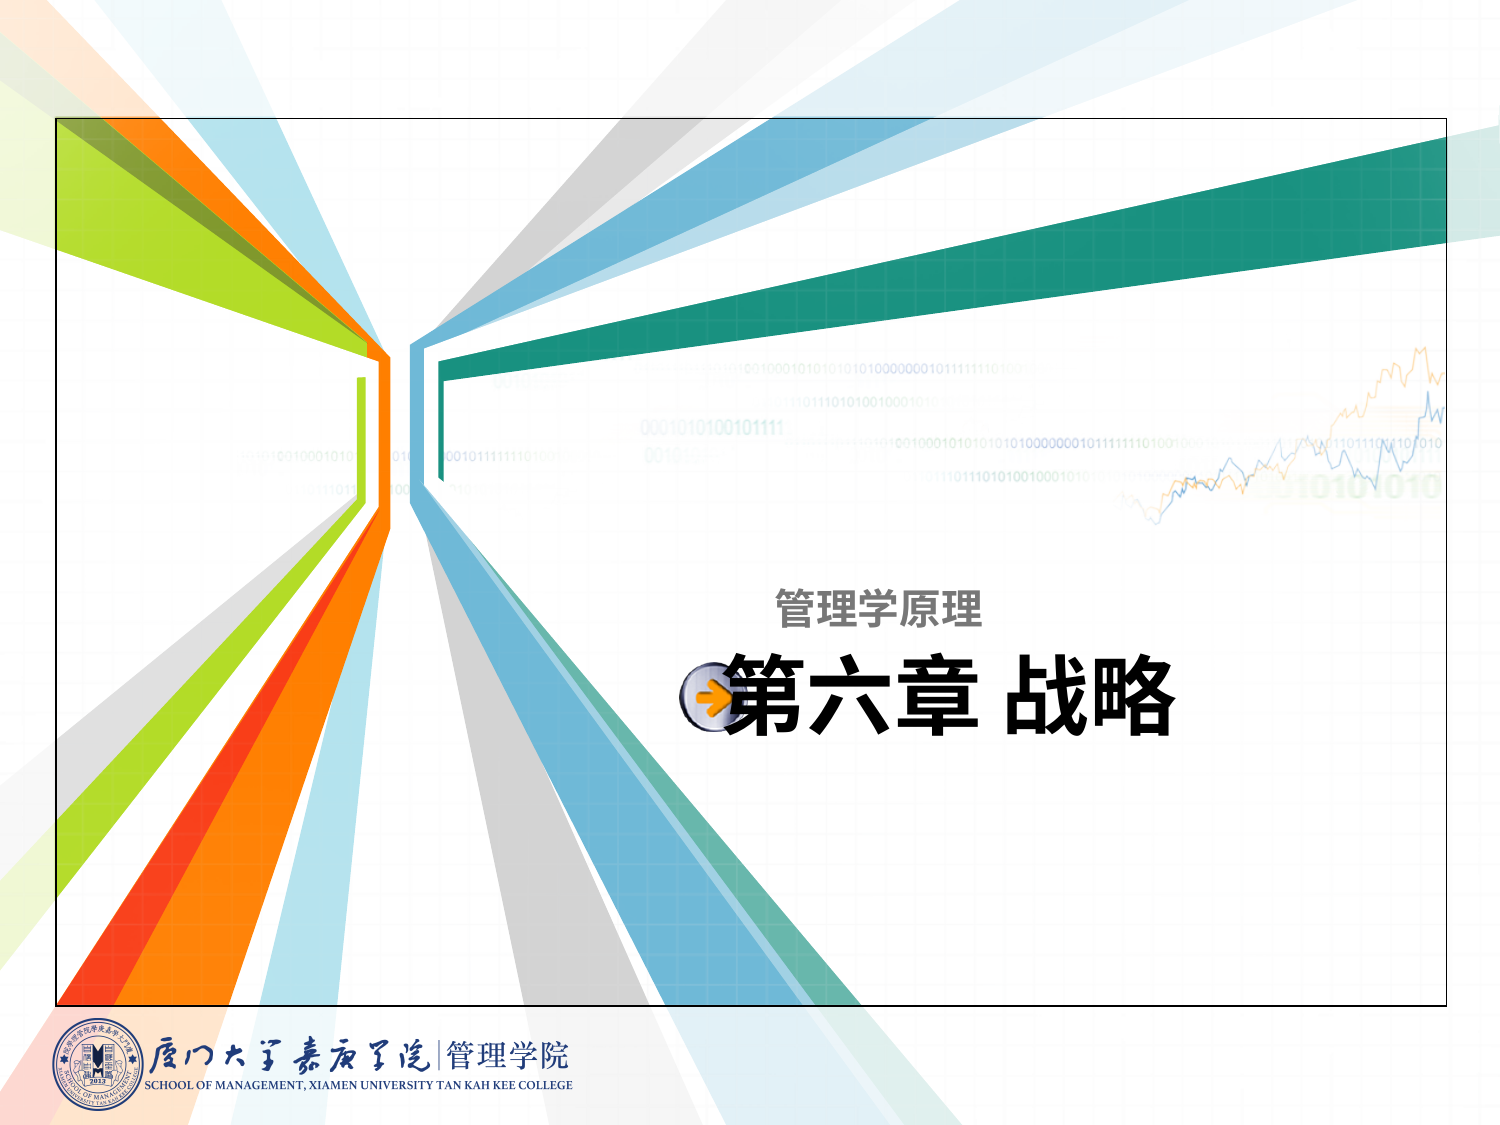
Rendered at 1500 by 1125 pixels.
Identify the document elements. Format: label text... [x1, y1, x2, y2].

picture [0, 0, 1500, 1125]
title 第六章 战略 [161, 621, 1437, 767]
subtitle 管理学原理 [759, 575, 1437, 650]
